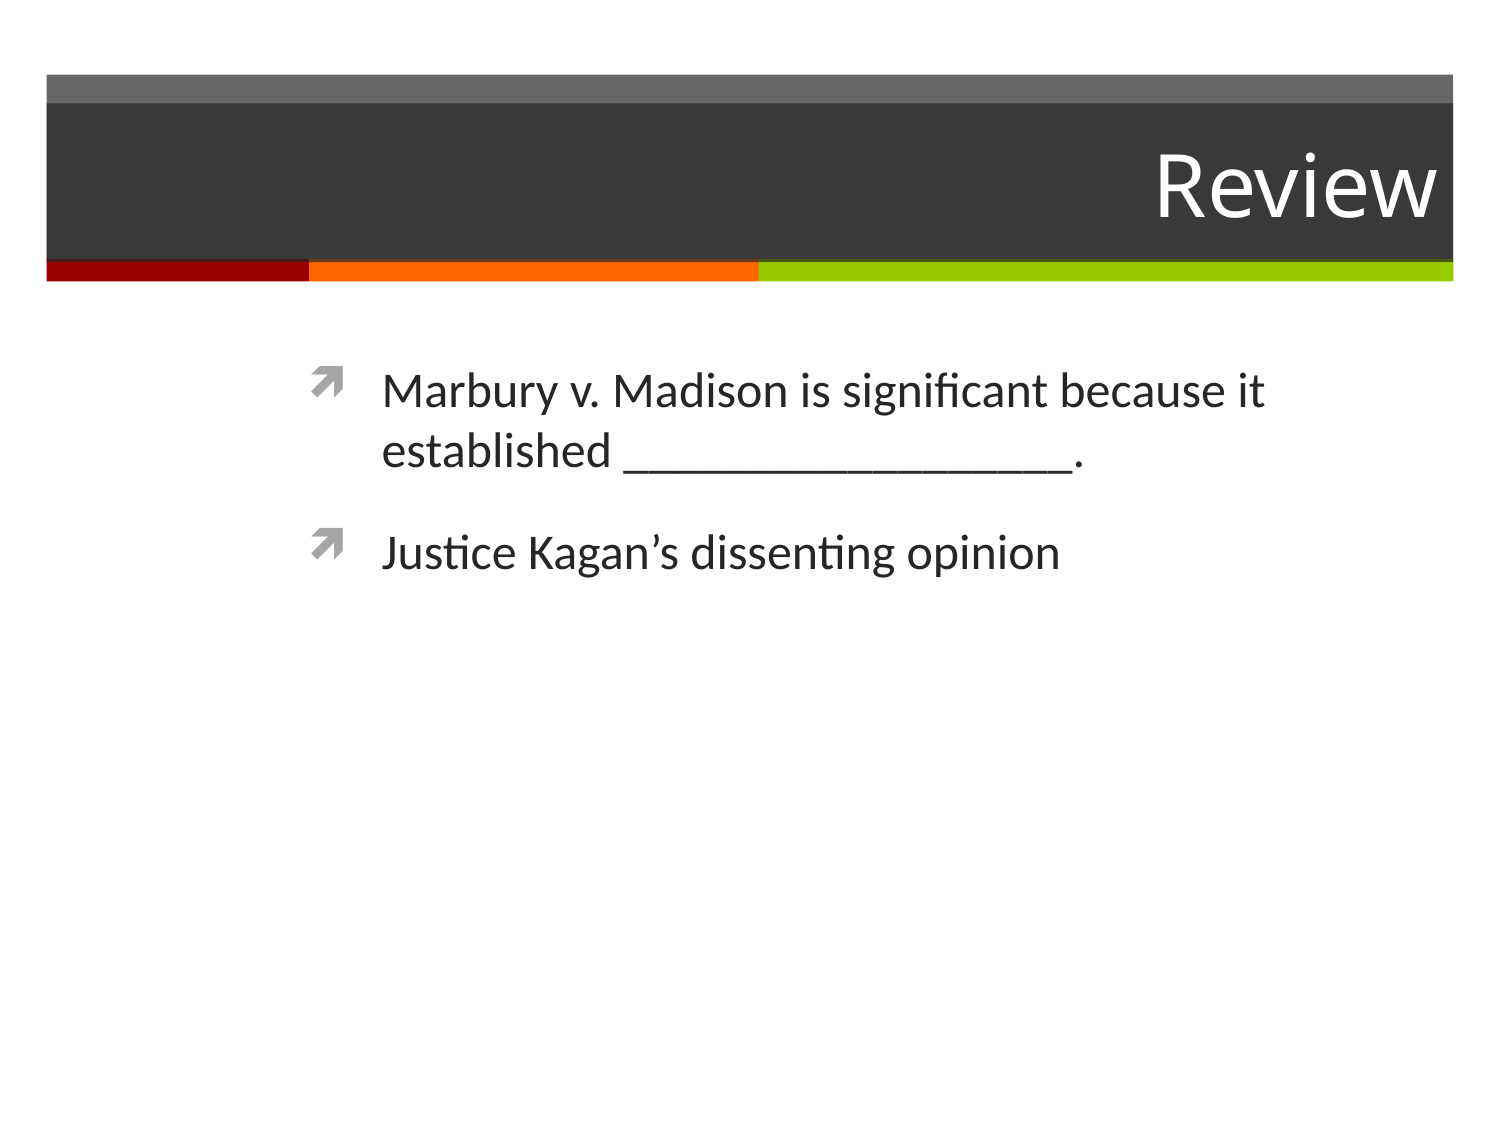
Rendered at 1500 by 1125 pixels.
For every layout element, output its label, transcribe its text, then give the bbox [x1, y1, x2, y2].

title Review [46, 103, 1454, 263]
list Marbury v. Madison is significant because it established __________________. Justice Kagan’s dissenting opinion [292, 350, 1454, 1005]
